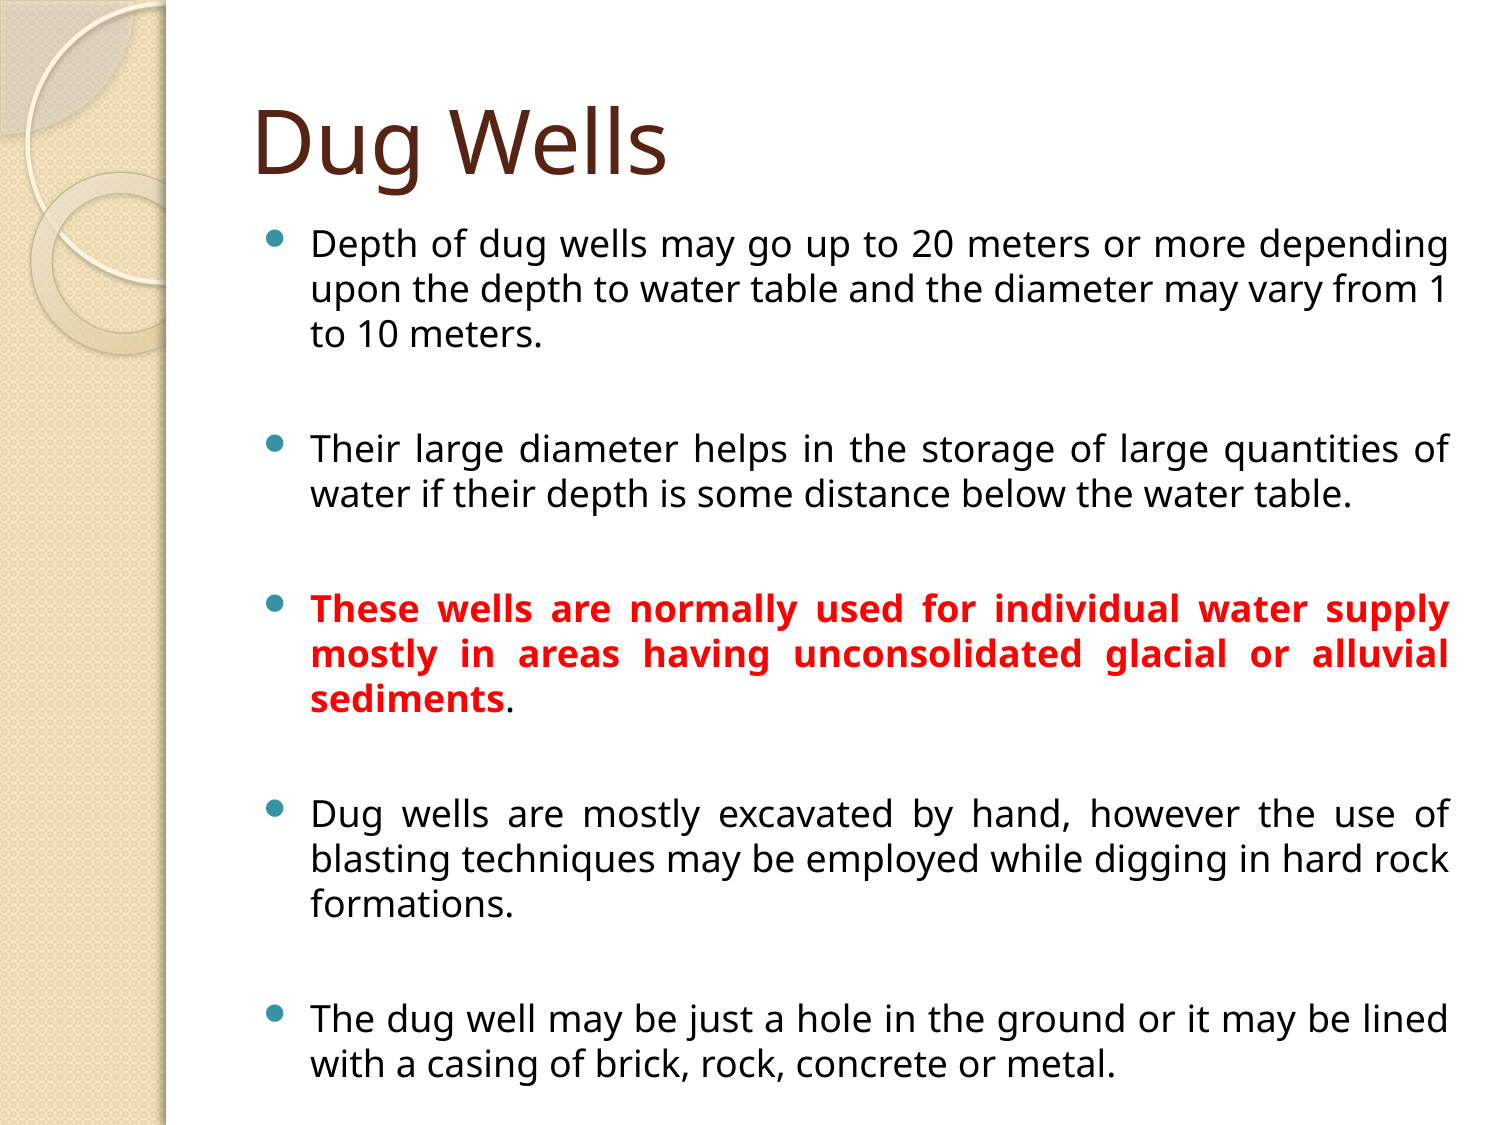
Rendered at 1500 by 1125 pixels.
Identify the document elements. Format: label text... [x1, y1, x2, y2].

list Depth of dug wells may go up to 20 meters or more depending upon the depth to water table and the diameter may vary from 1 to 10 meters. Their large diameter helps in the storage of large quantities of water if their depth is some distance below the water table. These wells are normally used for individual water supply mostly in areas having unconsolidated glacial or alluvial sediments. Dug wells are mostly excavated by hand, however the use of blasting techniques may be employed while digging in hard rock formations. The dug well may be just a hole in the ground or it may be lined with a casing of brick, rock, concrete or metal. A disadvantage of open dug wells is the easy pollution of the well water by surface water, air borne material and objects falling in the well. [235, 212, 1466, 1000]
title Dug Wells [235, 45, 1466, 212]
